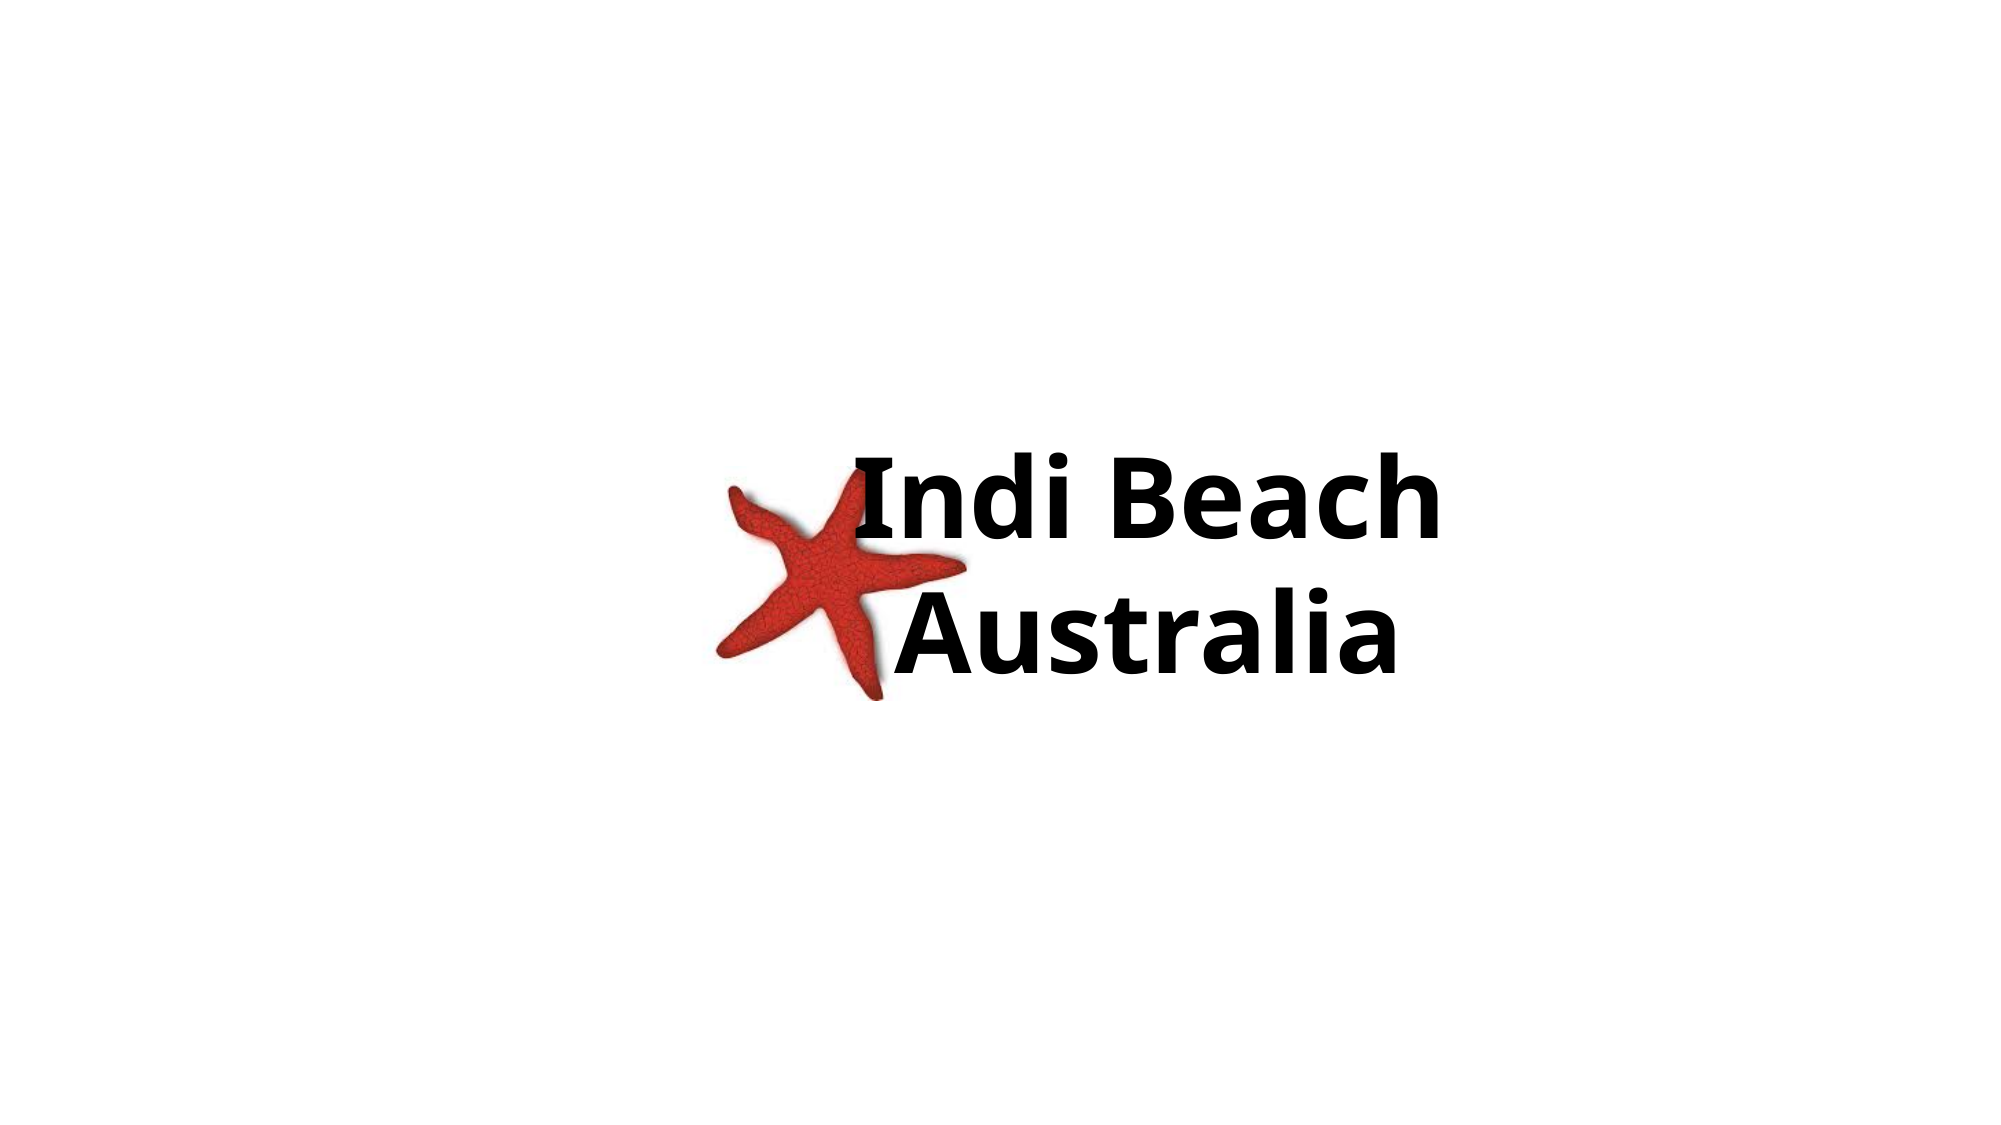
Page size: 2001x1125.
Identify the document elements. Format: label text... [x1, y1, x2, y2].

picture [571, 466, 975, 701]
text_box Indi Beach Australia [837, 418, 1462, 704]
